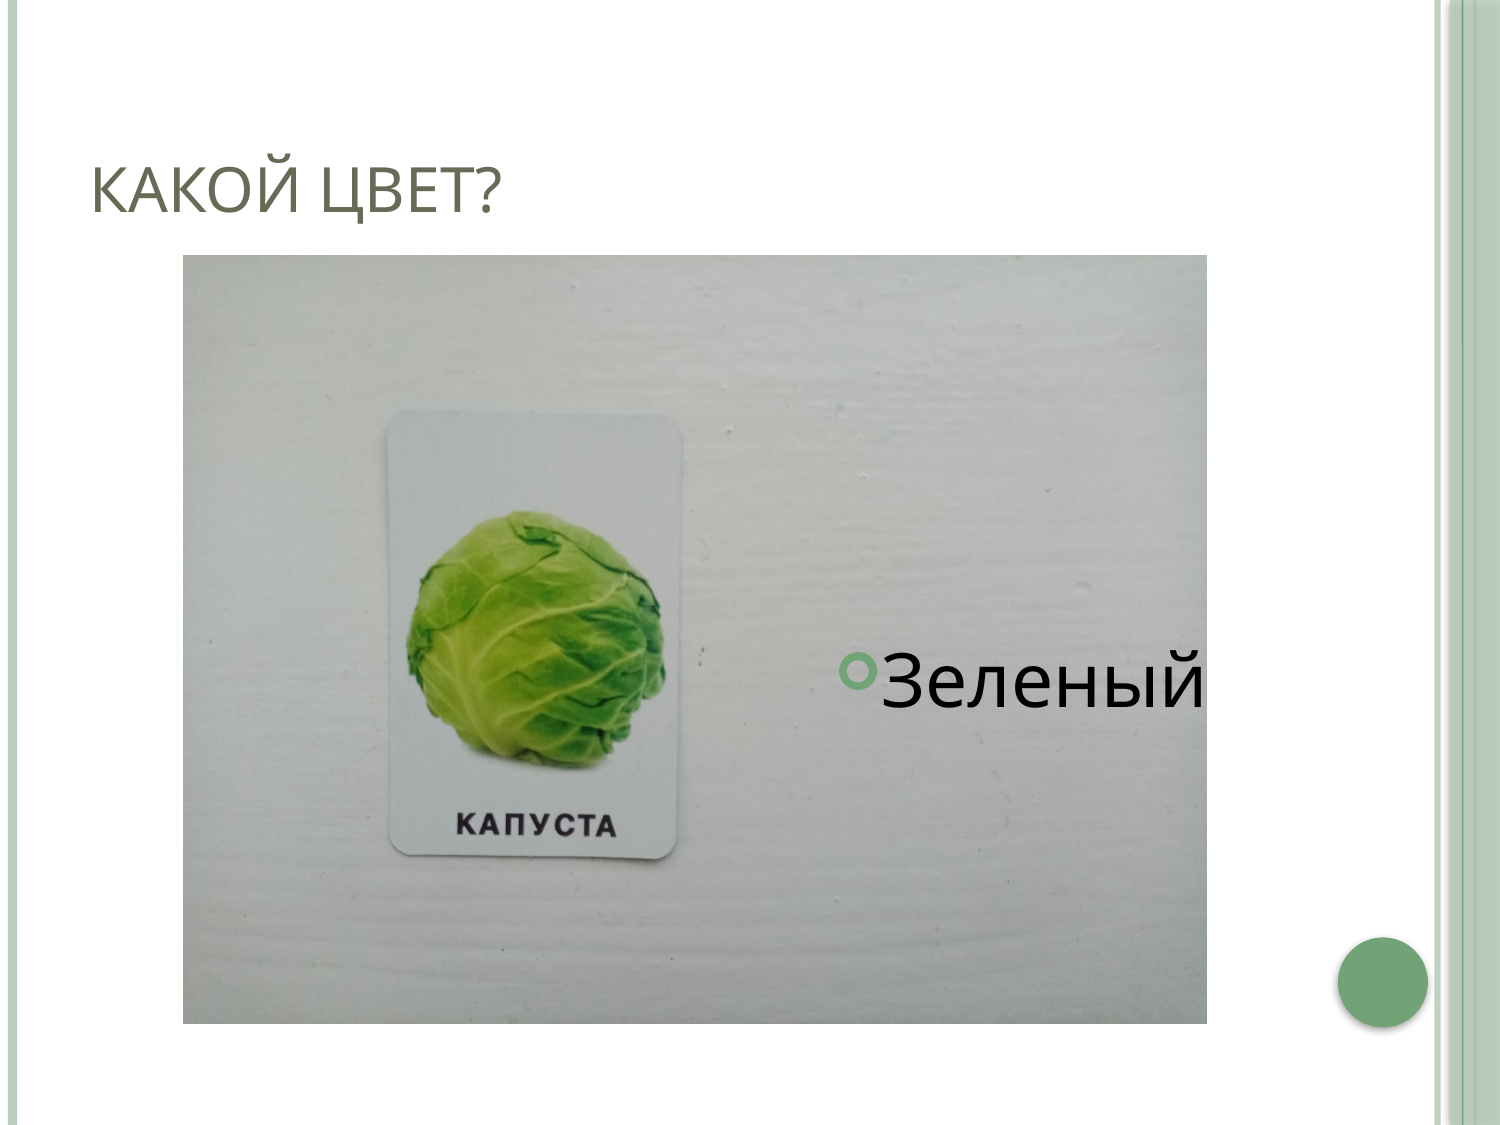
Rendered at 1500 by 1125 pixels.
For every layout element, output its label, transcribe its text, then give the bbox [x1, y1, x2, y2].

list Зеленый [75, 262, 1223, 1062]
title Какой цвет? [75, 45, 1300, 233]
picture [182, 254, 1208, 1024]
